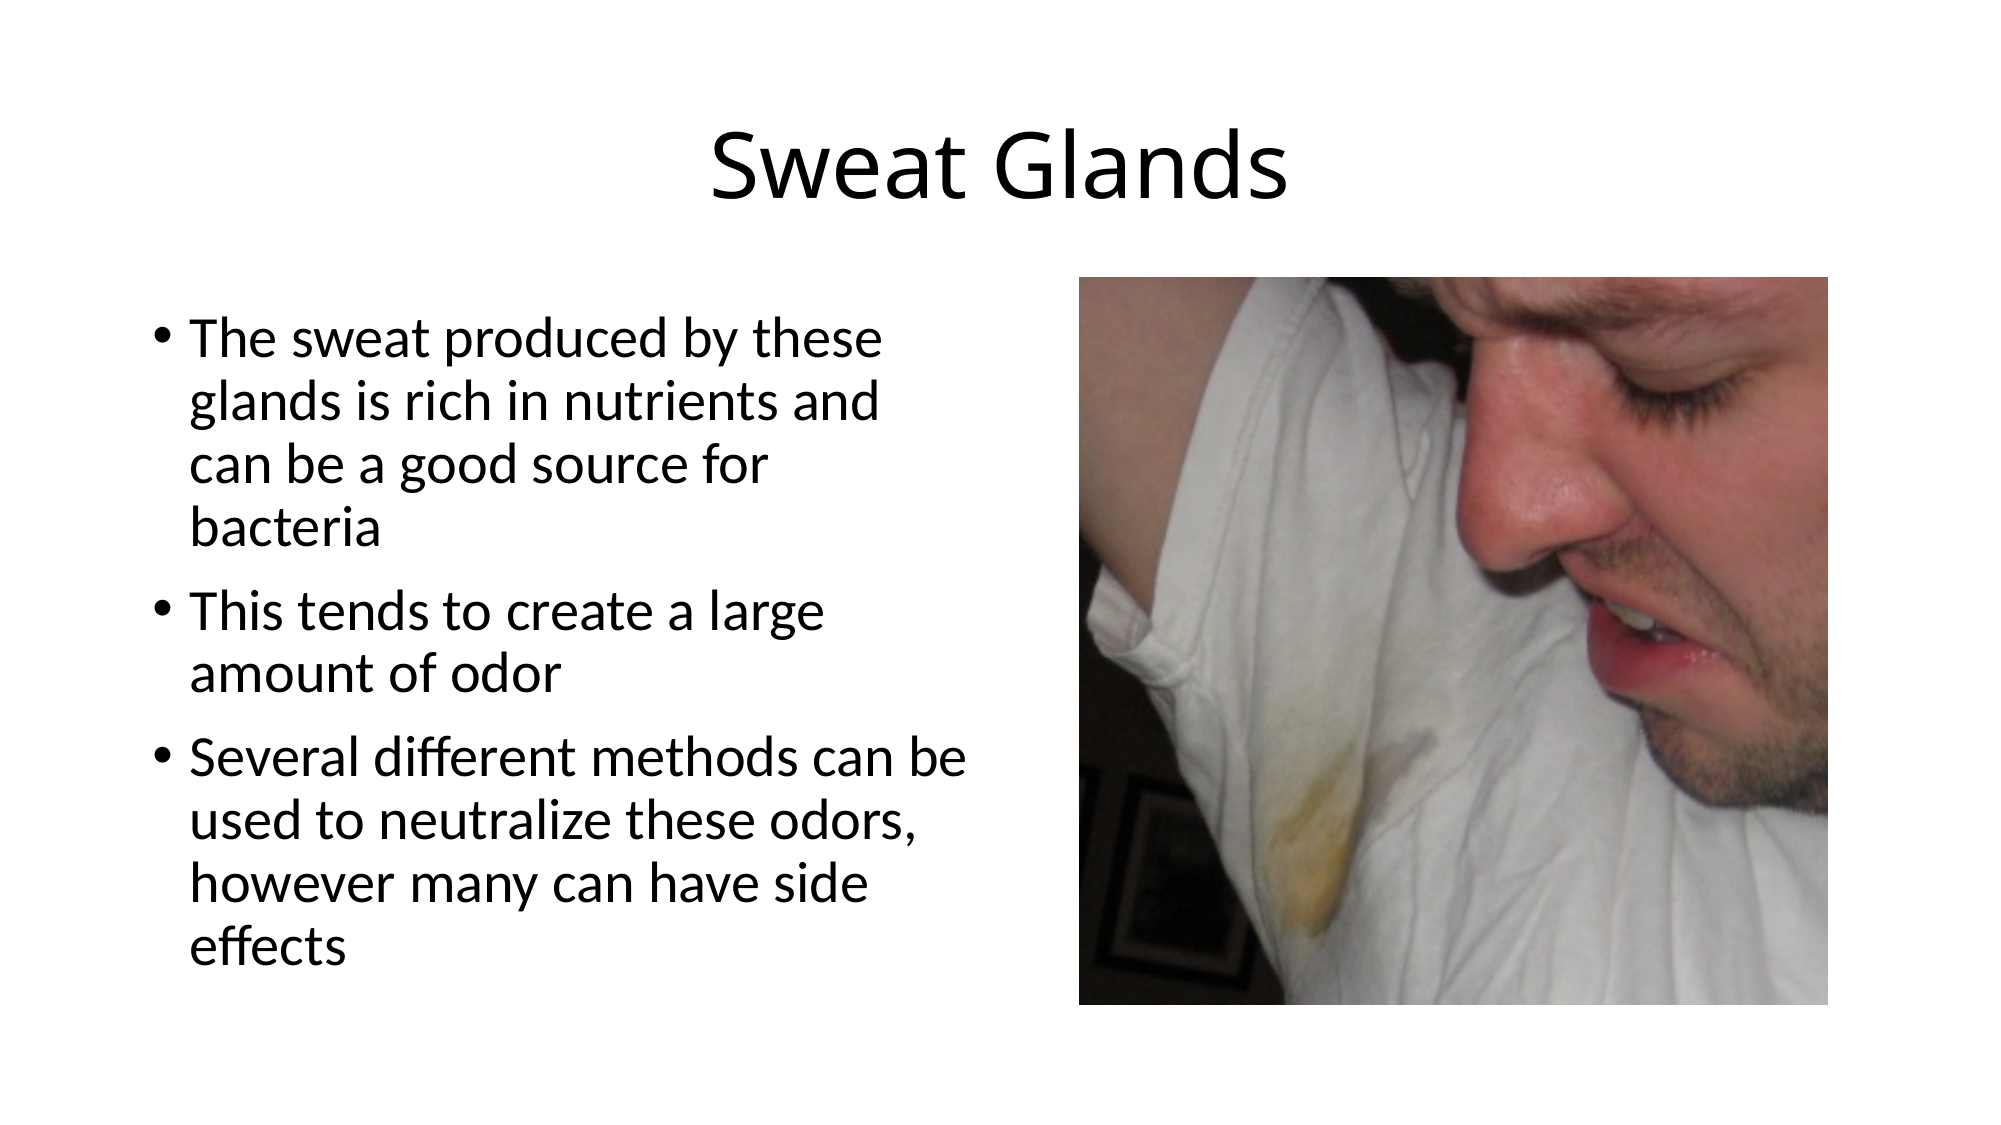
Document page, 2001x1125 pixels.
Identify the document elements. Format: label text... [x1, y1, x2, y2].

picture [1079, 277, 1828, 1005]
list The sweat produced by these glands is rich in nutrients and can be a good source for bacteria This tends to create a large amount of odor Several different methods can be used to neutralize these odors, however many can have side effects [137, 299, 988, 1014]
title Sweat Glands [137, 59, 1863, 278]
